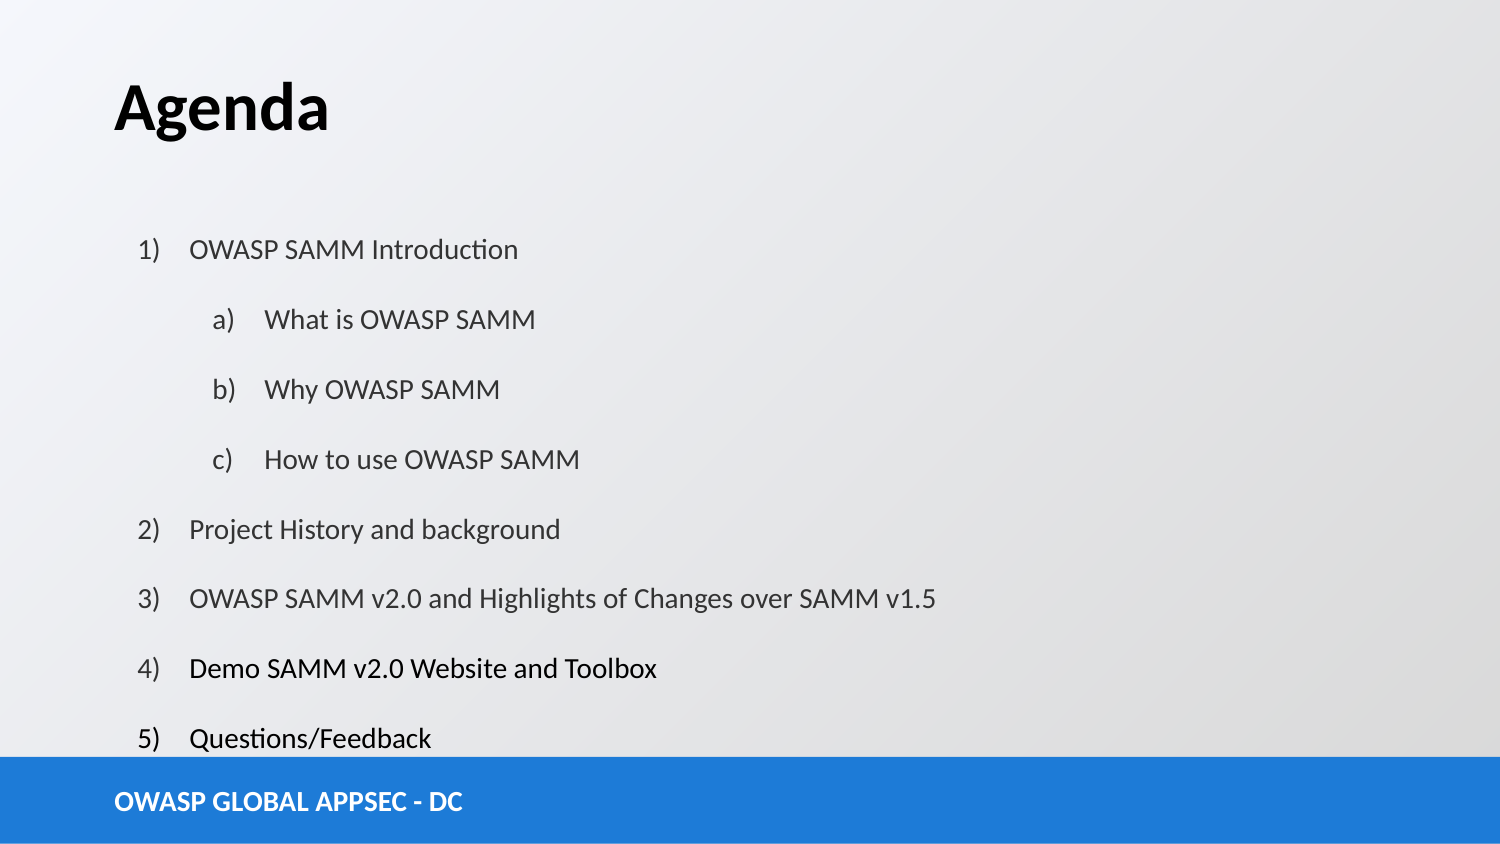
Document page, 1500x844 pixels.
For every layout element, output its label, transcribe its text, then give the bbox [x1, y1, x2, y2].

title Agenda [103, 26, 1397, 189]
list OWASP SAMM Introduction What is OWASP SAMM Why OWASP SAMM How to use OWASP SAMM Project History and background OWASP SAMM v2.0 and Highlights of Changes over SAMM v1.5 Demo SAMM v2.0 Website and Toolbox Questions/Feedback [103, 189, 1397, 762]
